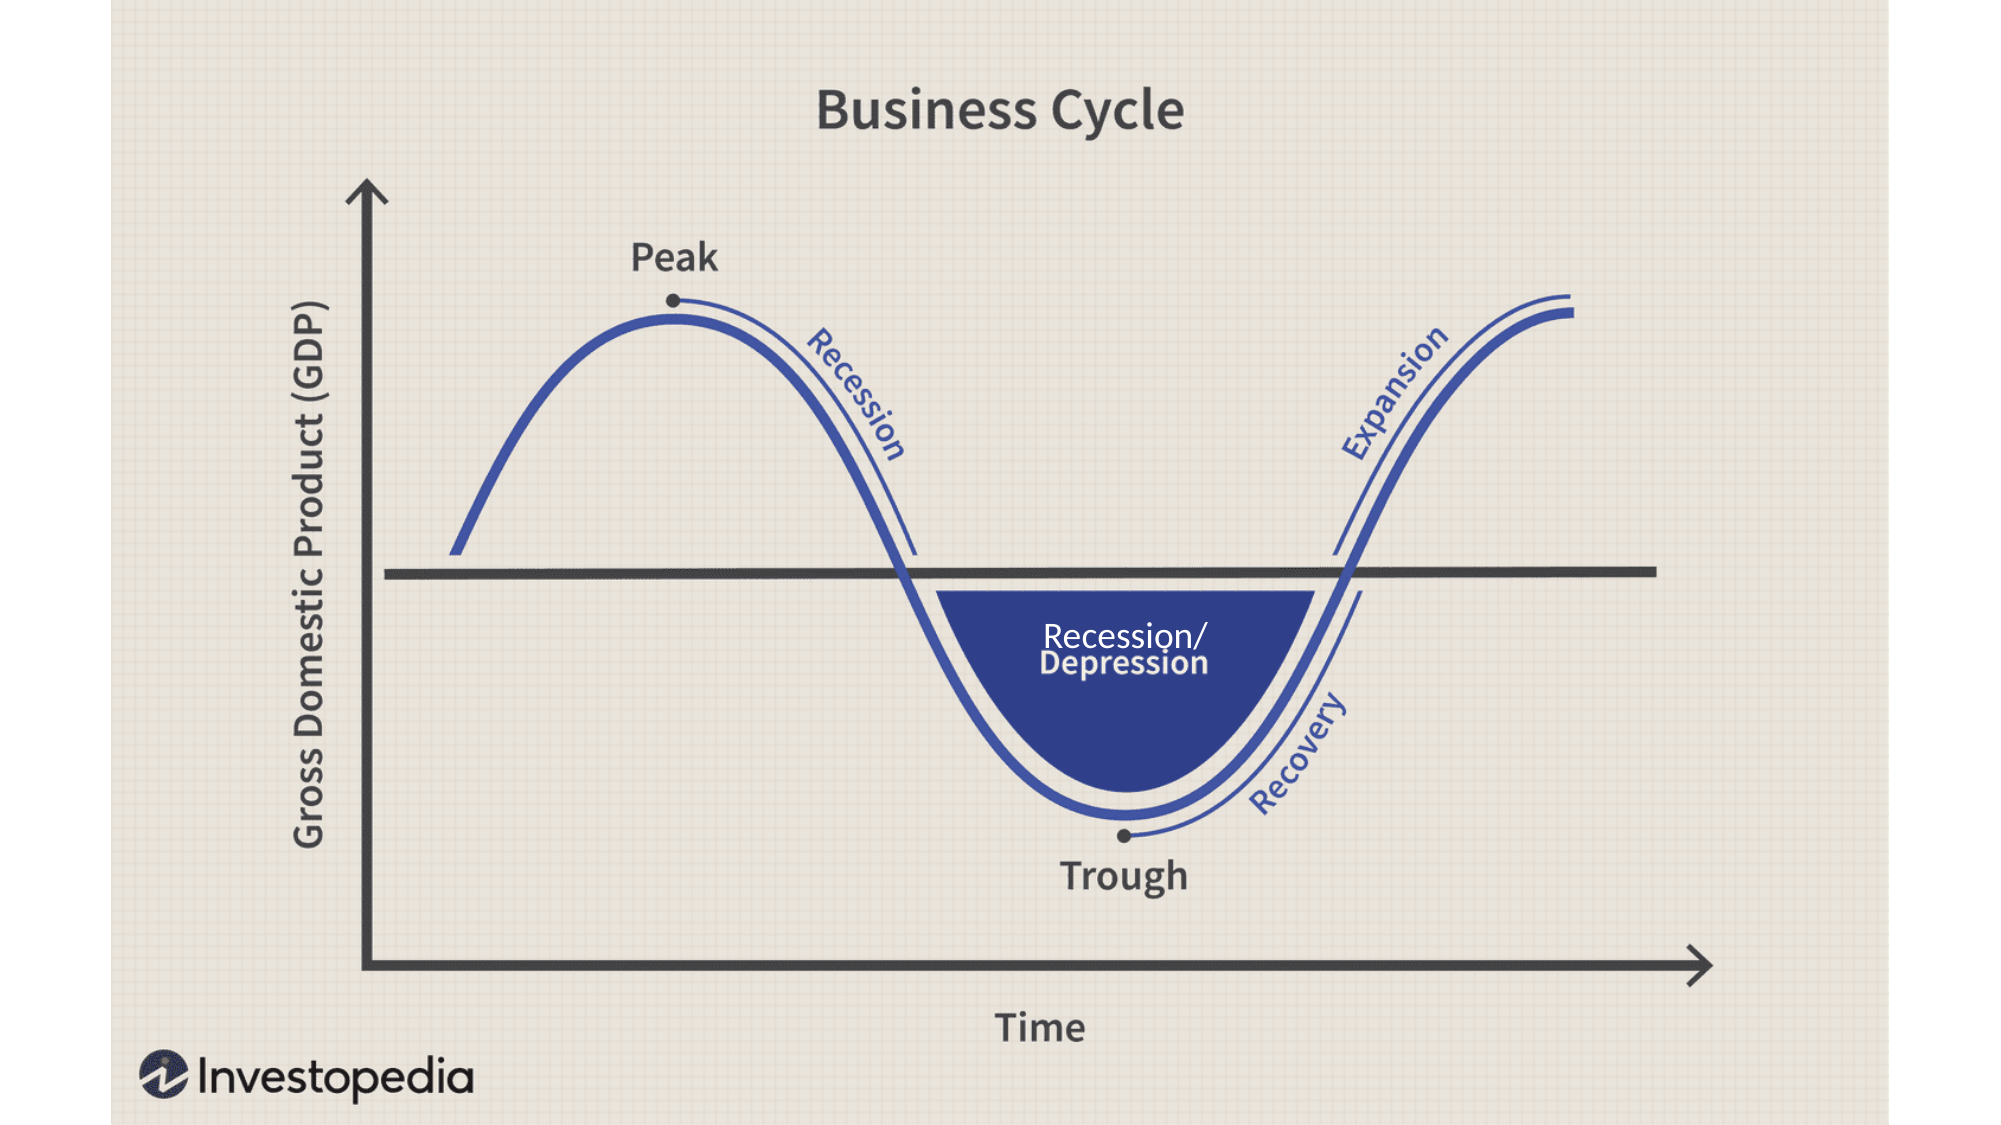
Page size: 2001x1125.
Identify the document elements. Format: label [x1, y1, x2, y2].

picture [111, 0, 1889, 1125]
